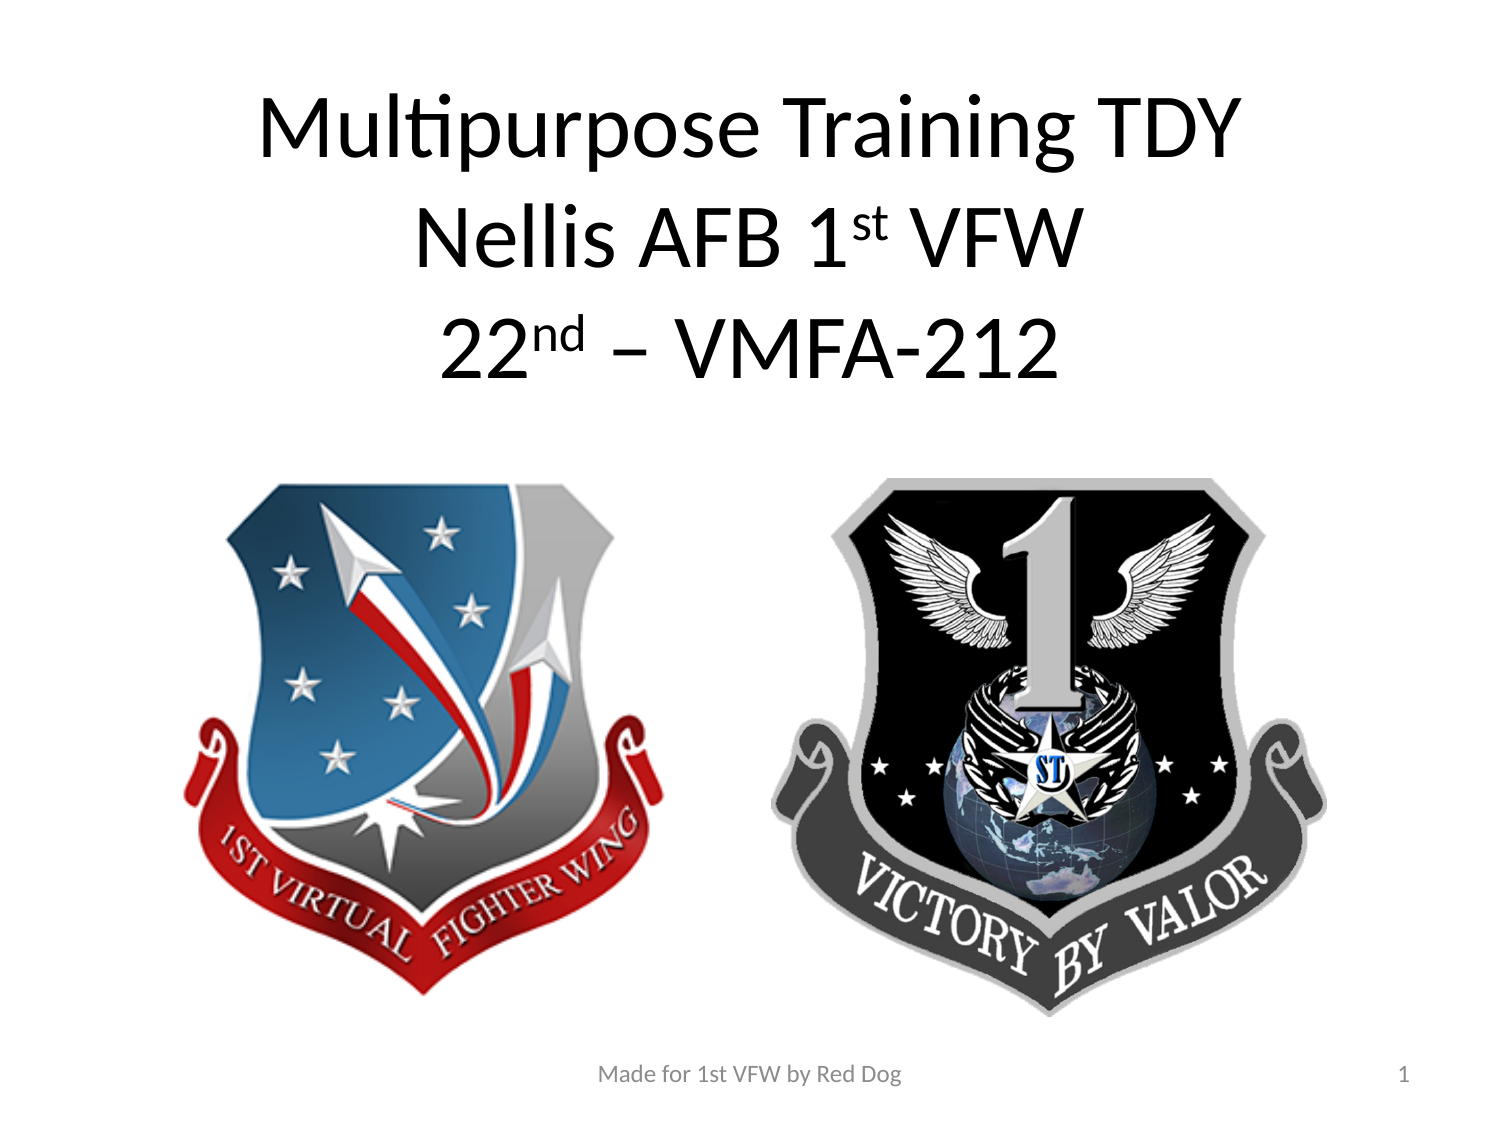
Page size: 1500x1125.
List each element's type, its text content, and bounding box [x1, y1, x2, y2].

title Multipurpose Training TDY Nellis AFB 1st VFW 22nd – VMFA-212 [112, 50, 1388, 413]
slide_number 1 [1074, 1042, 1425, 1103]
footer Made for 1st VFW by Red Dog [512, 1042, 988, 1103]
picture [771, 478, 1328, 1017]
picture [174, 474, 676, 1013]
